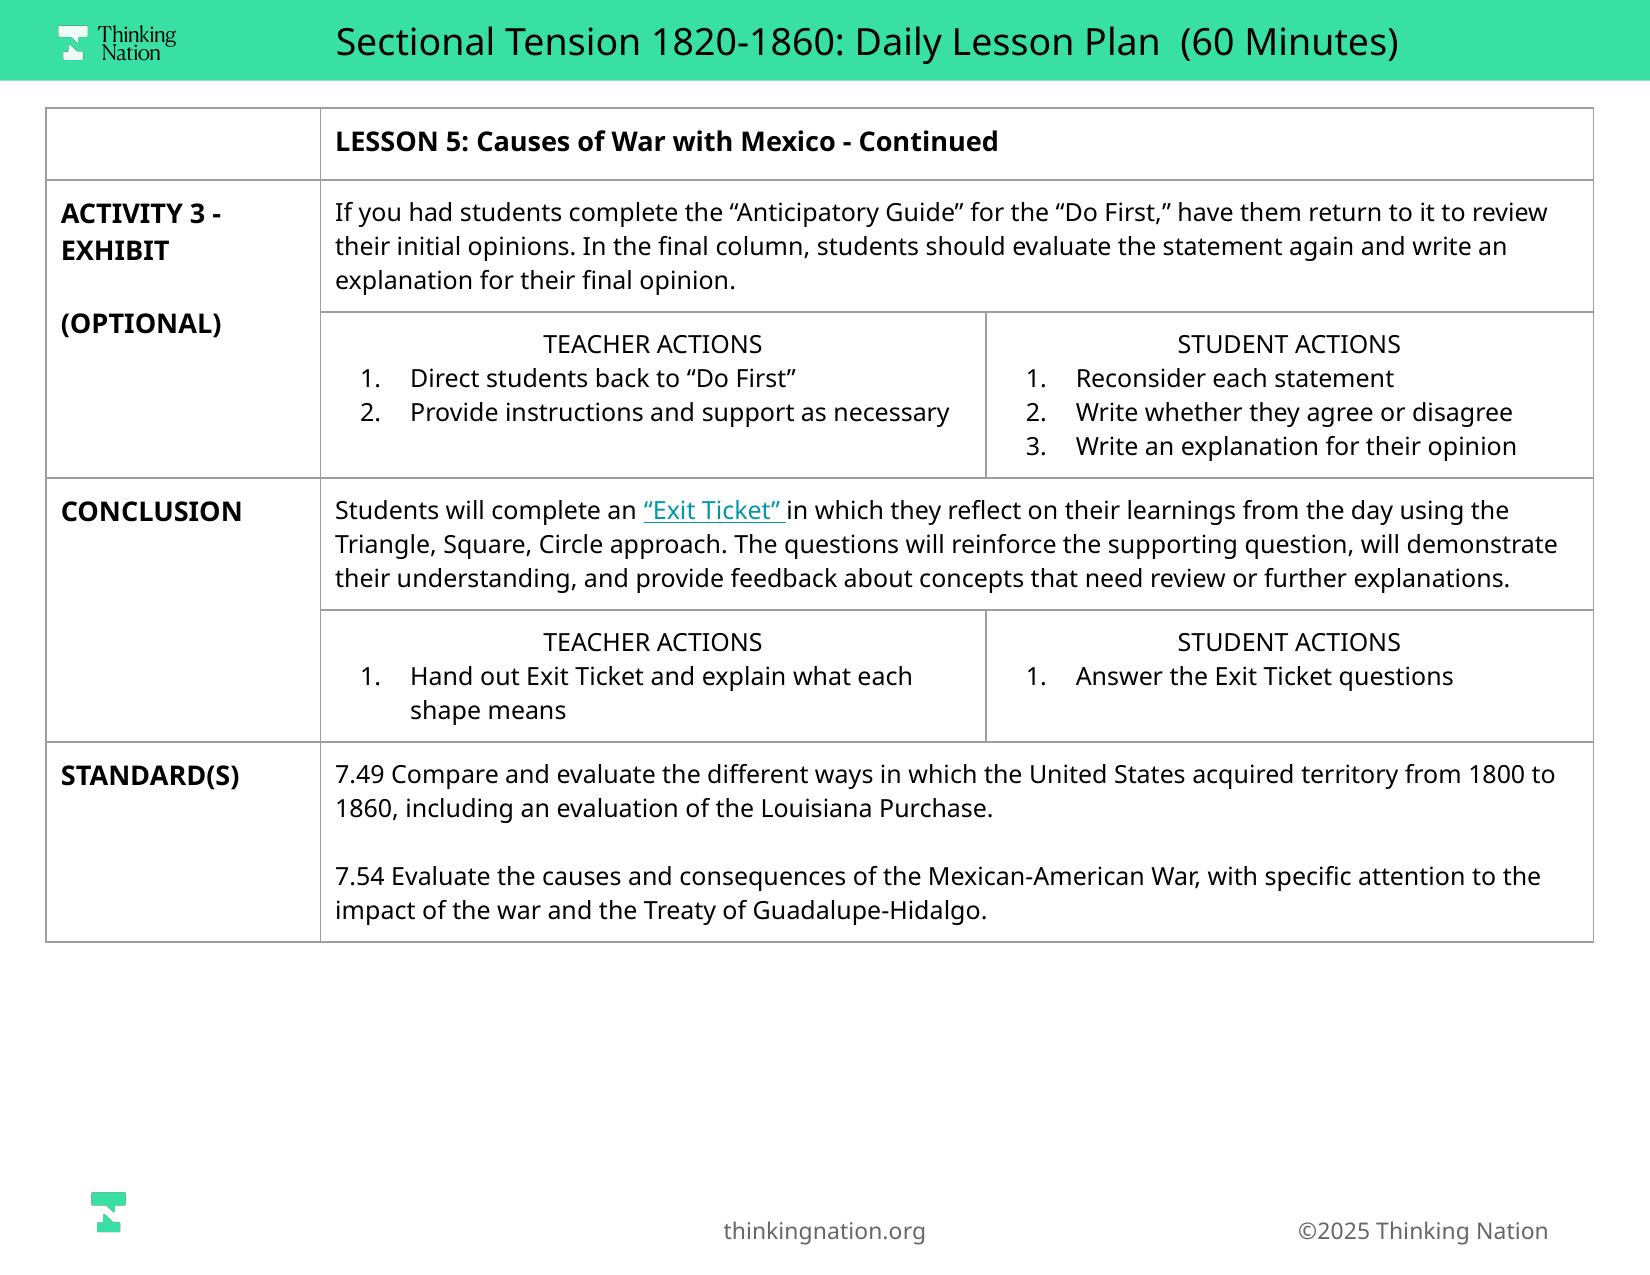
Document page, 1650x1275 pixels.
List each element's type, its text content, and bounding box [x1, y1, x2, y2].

text_box thinkingnation.org [629, 1200, 1021, 1240]
table_cell 7.49 Compare and evaluate the different ways in which the United States acquired territory from 1800 to 1860, including an evaluation of the Louisiana Purchase. 7.54 Evaluate the causes and consequences of the Mexican-American War, with specific attention to the impact of the war and the Treaty of Guadalupe-Hidalgo. [321, 743, 1593, 941]
table_cell STUDENT ACTIONS Answer the Exit Ticket questions [987, 611, 1593, 741]
table_cell STUDENT ACTIONS Reconsider each statement Write whether they agree or disagree Write an explanation for their opinion [987, 313, 1593, 477]
table_cell CONCLUSION [47, 479, 320, 741]
table_cell Students will complete an “Exit Ticket” in which they reflect on their learnings from the day using the Triangle, Square, Circle approach. The questions will reinforce the supporting question, will demonstrate their understanding, and provide feedback about concepts that need review or further explanations. [321, 479, 1593, 609]
picture [45, 14, 180, 85]
text_box Sectional Tension 1820-1860: Daily Lesson Plan (60 Minutes) [0, 0, 1650, 81]
table_cell TEACHER ACTIONS Hand out Exit Ticket and explain what each shape means [321, 611, 985, 741]
table_header [47, 109, 320, 179]
picture [80, 1184, 136, 1240]
table_cell ACTIVITY 3 - EXHIBIT (OPTIONAL) [47, 181, 320, 477]
text_box ©2025 Thinking Nation [1174, 1200, 1566, 1240]
table_cell If you had students complete the “Anticipatory Guide” for the “Do First,” have them return to it to review their initial opinions. In the final column, students should evaluate the statement again and write an explanation for their final opinion. [321, 181, 1593, 311]
table_cell STANDARD(S) [47, 743, 320, 941]
table_header LESSON 5: Causes of War with Mexico - Continued [321, 109, 1593, 179]
table_cell TEACHER ACTIONS Direct students back to “Do First” Provide instructions and support as necessary [321, 313, 985, 477]
